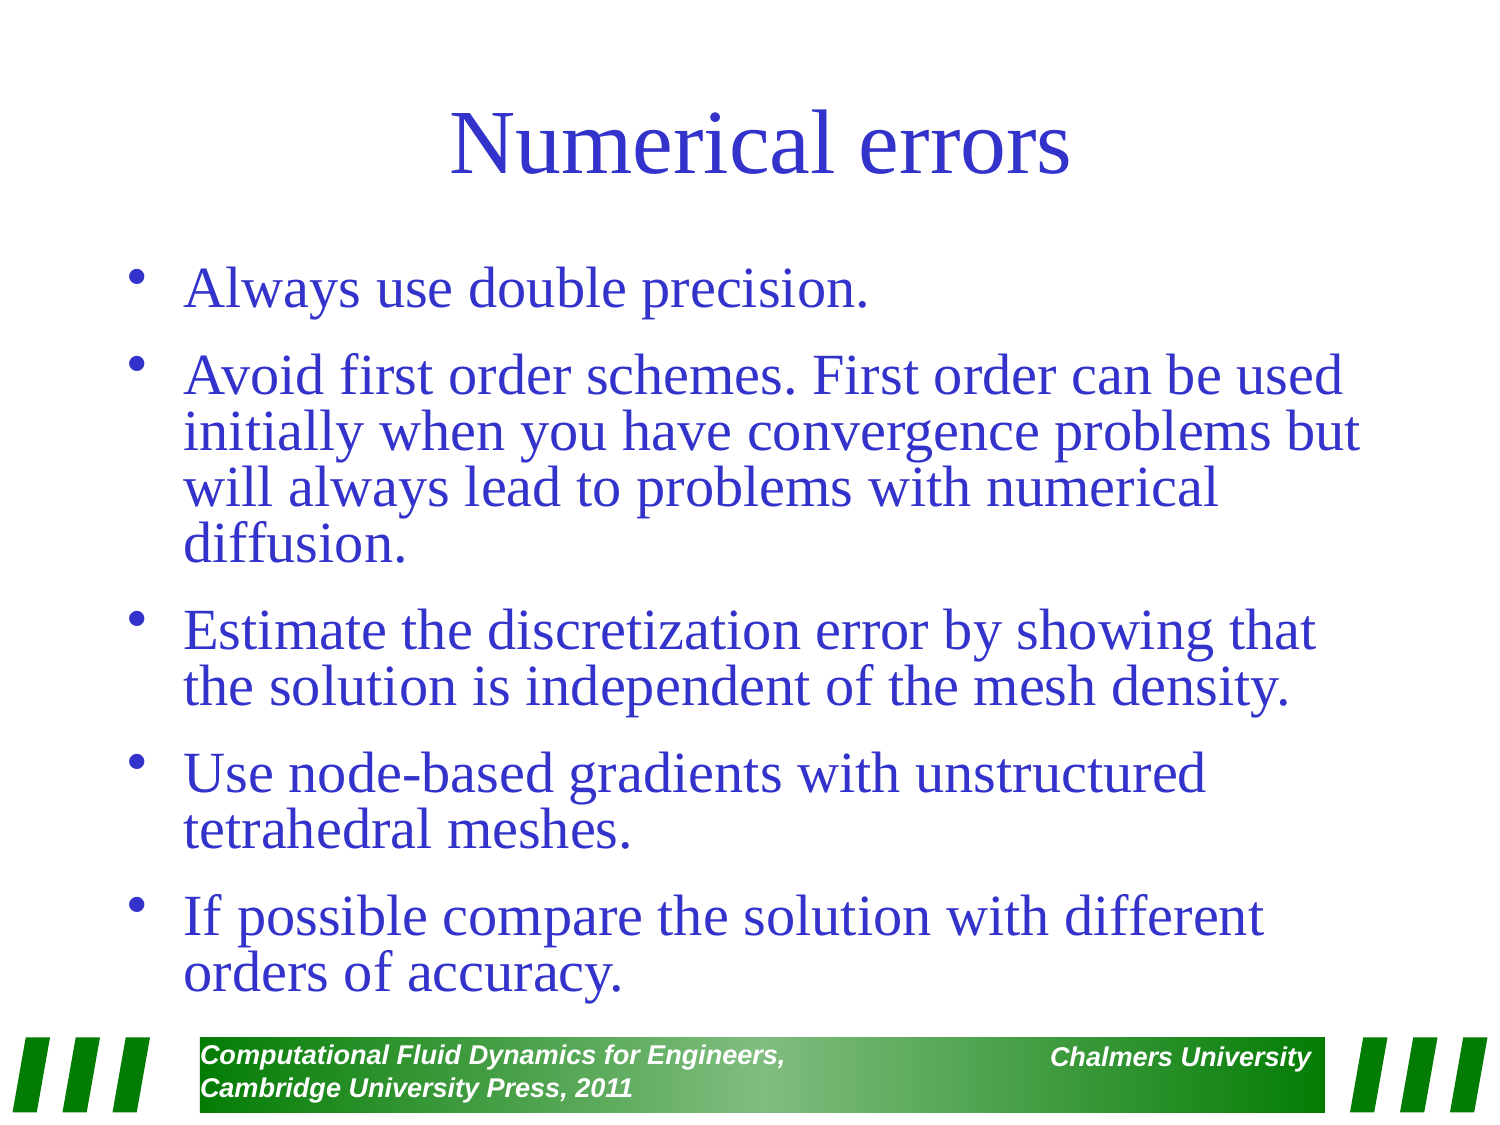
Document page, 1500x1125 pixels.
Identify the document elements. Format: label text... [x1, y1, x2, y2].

list Always use double precision. Avoid first order schemes. First order can be used initially when you have convergence problems but will always lead to problems with numerical diffusion. Estimate the discretization error by showing that the solution is independent of the mesh density. Use node-based gradients with unstructured tetrahedral meshes. If possible compare the solution with different orders of accuracy. [111, 255, 1388, 1012]
title Numerical errors [123, 42, 1400, 231]
